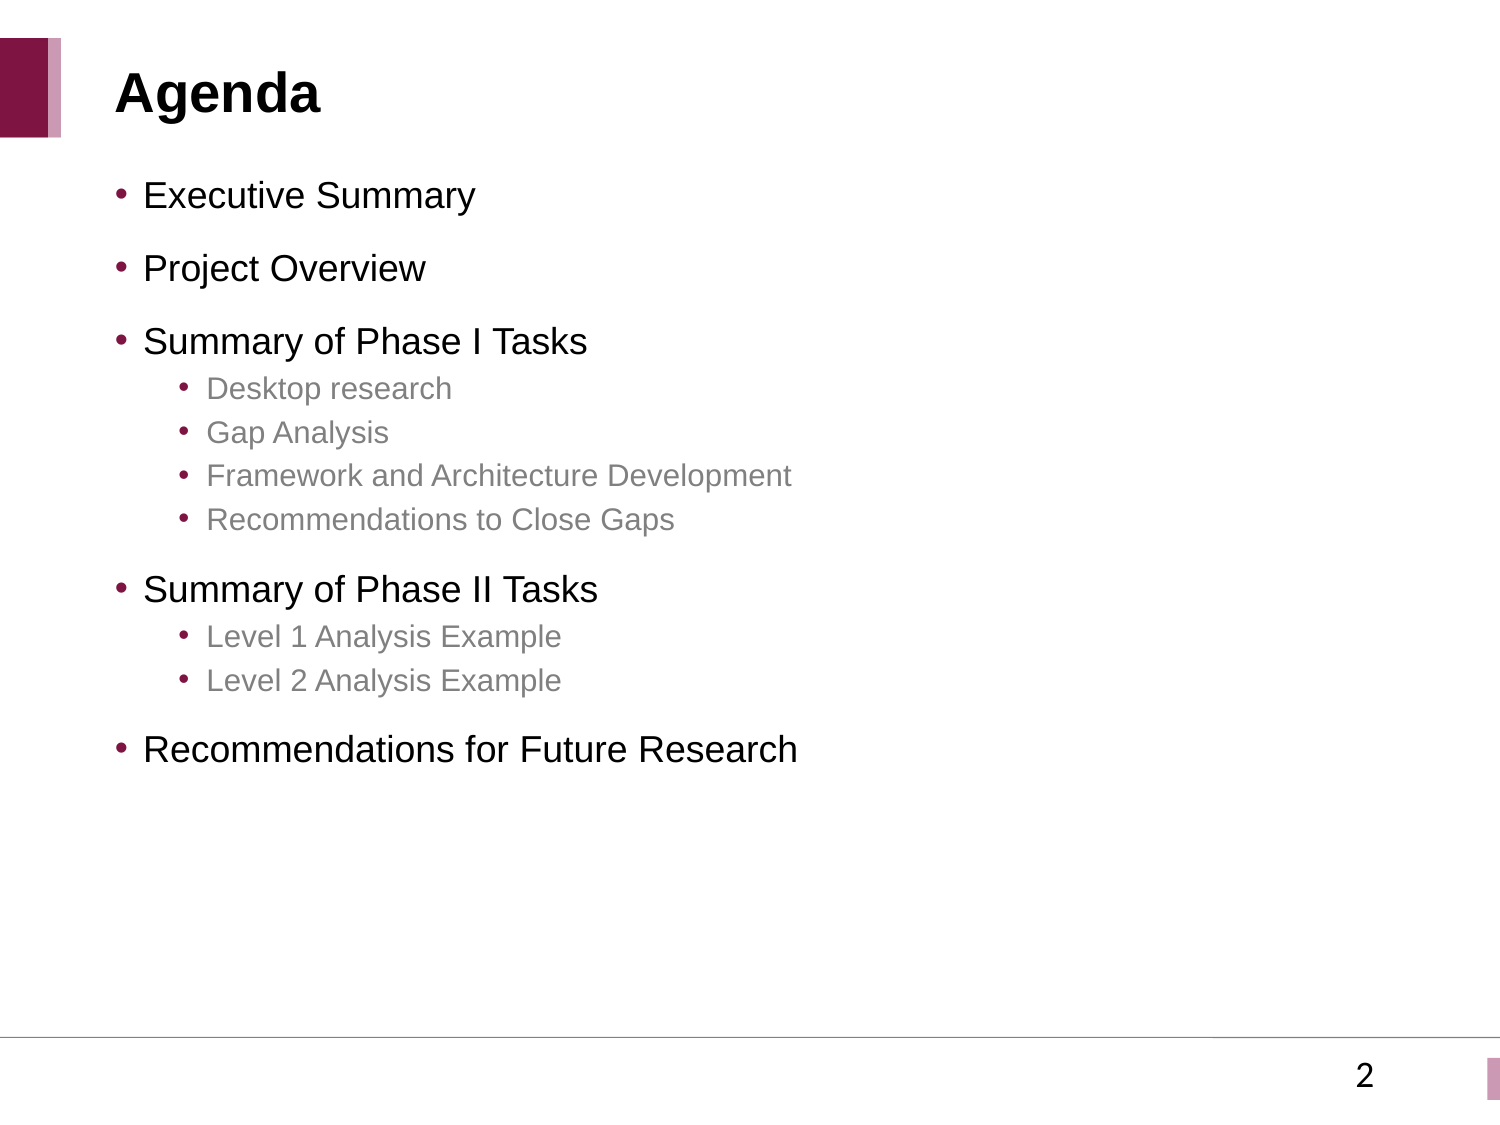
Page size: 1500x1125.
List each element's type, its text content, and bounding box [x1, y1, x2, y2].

picture [0, 37, 63, 138]
slide_number 2 [1059, 1042, 1397, 1103]
title Agenda [99, 37, 1438, 143]
list Executive Summary Project Overview Summary of Phase I Tasks Desktop research Gap Analysis Framework and Architecture Development Recommendations to Close Gaps Summary of Phase II Tasks Level 1 Analysis Example Level 2 Analysis Example Recommendations for Future Research [99, 163, 1438, 792]
